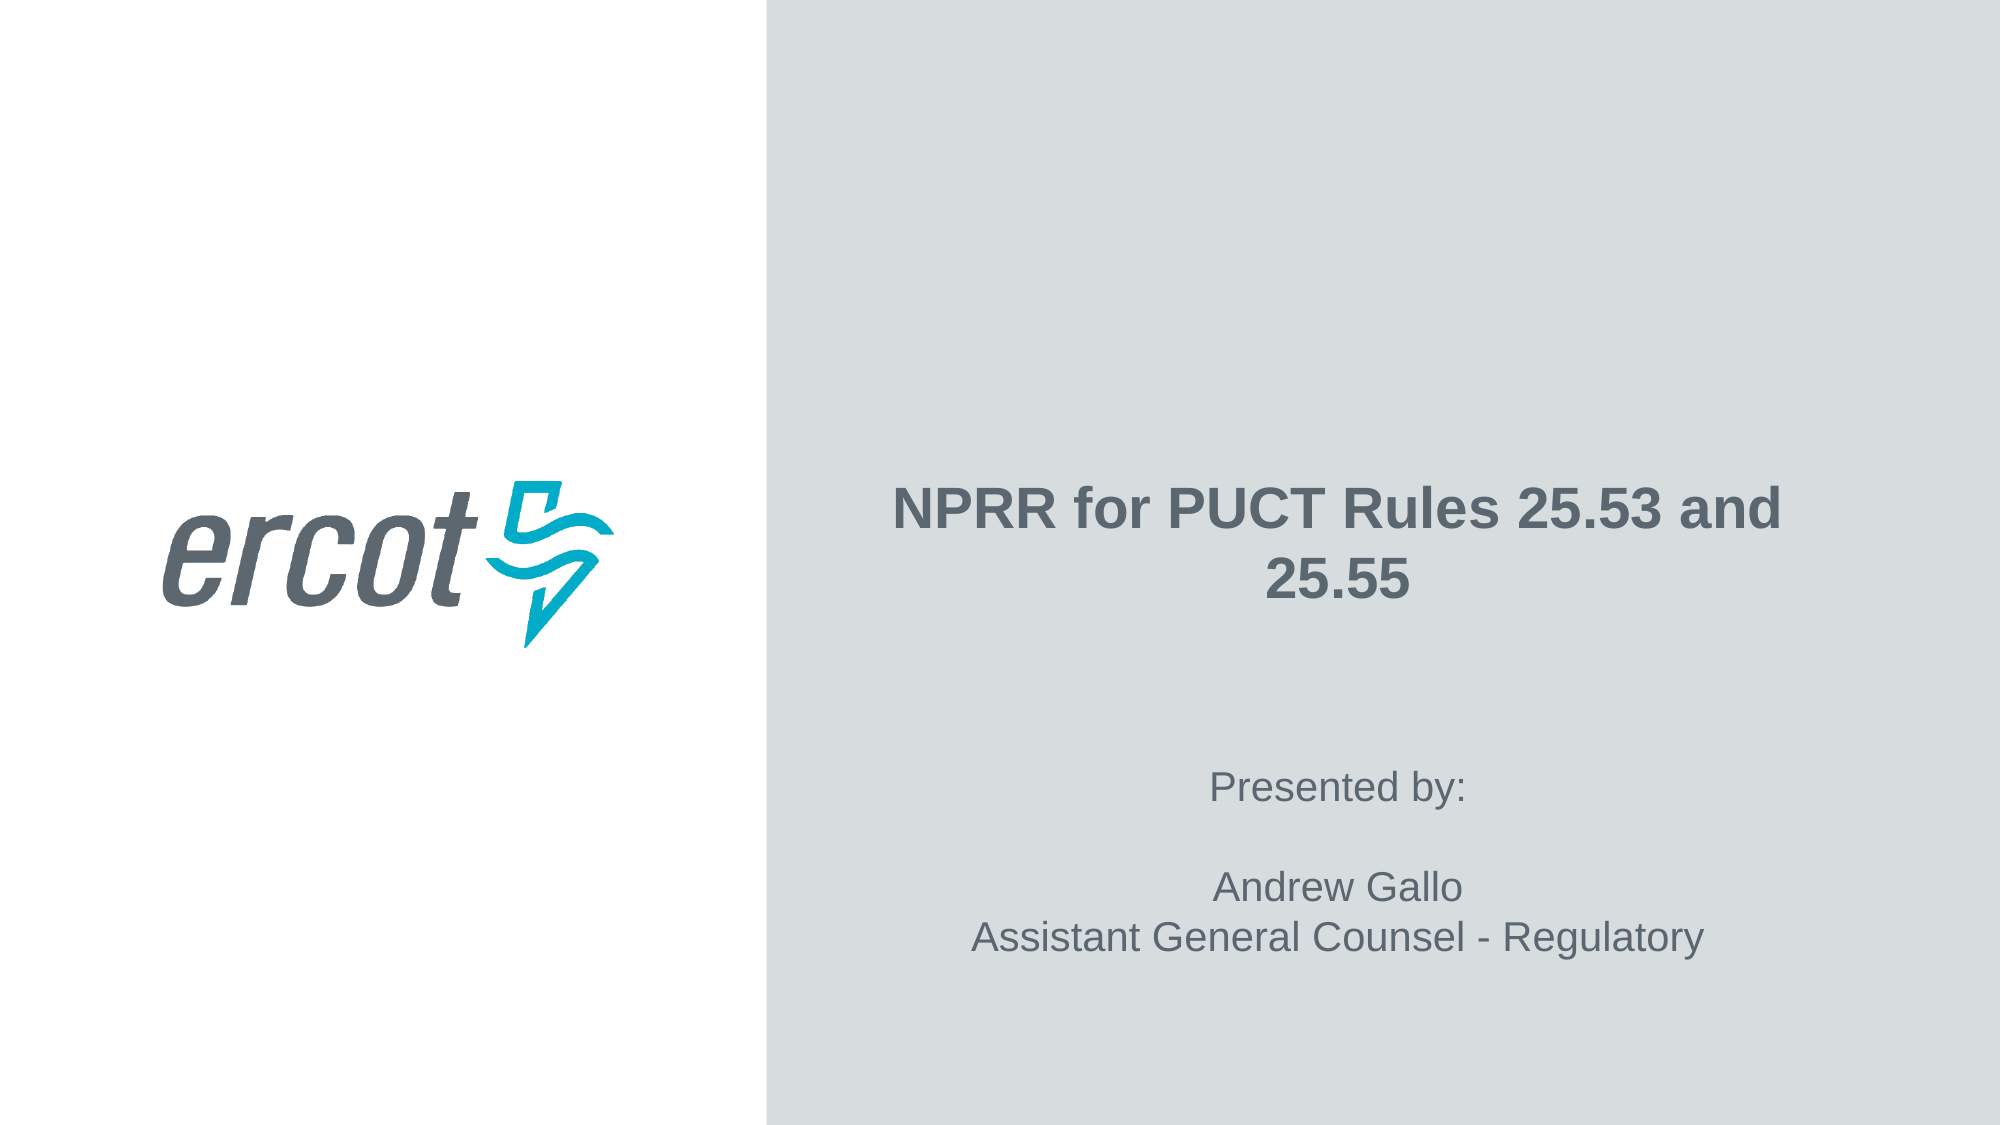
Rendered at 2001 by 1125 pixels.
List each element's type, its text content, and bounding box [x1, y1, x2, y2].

text_box NPRR for PUCT Rules 25.53 and 25.55 Presented by: Andrew Gallo Assistant General Counsel - Regulatory [875, 462, 1802, 968]
picture [153, 471, 622, 654]
